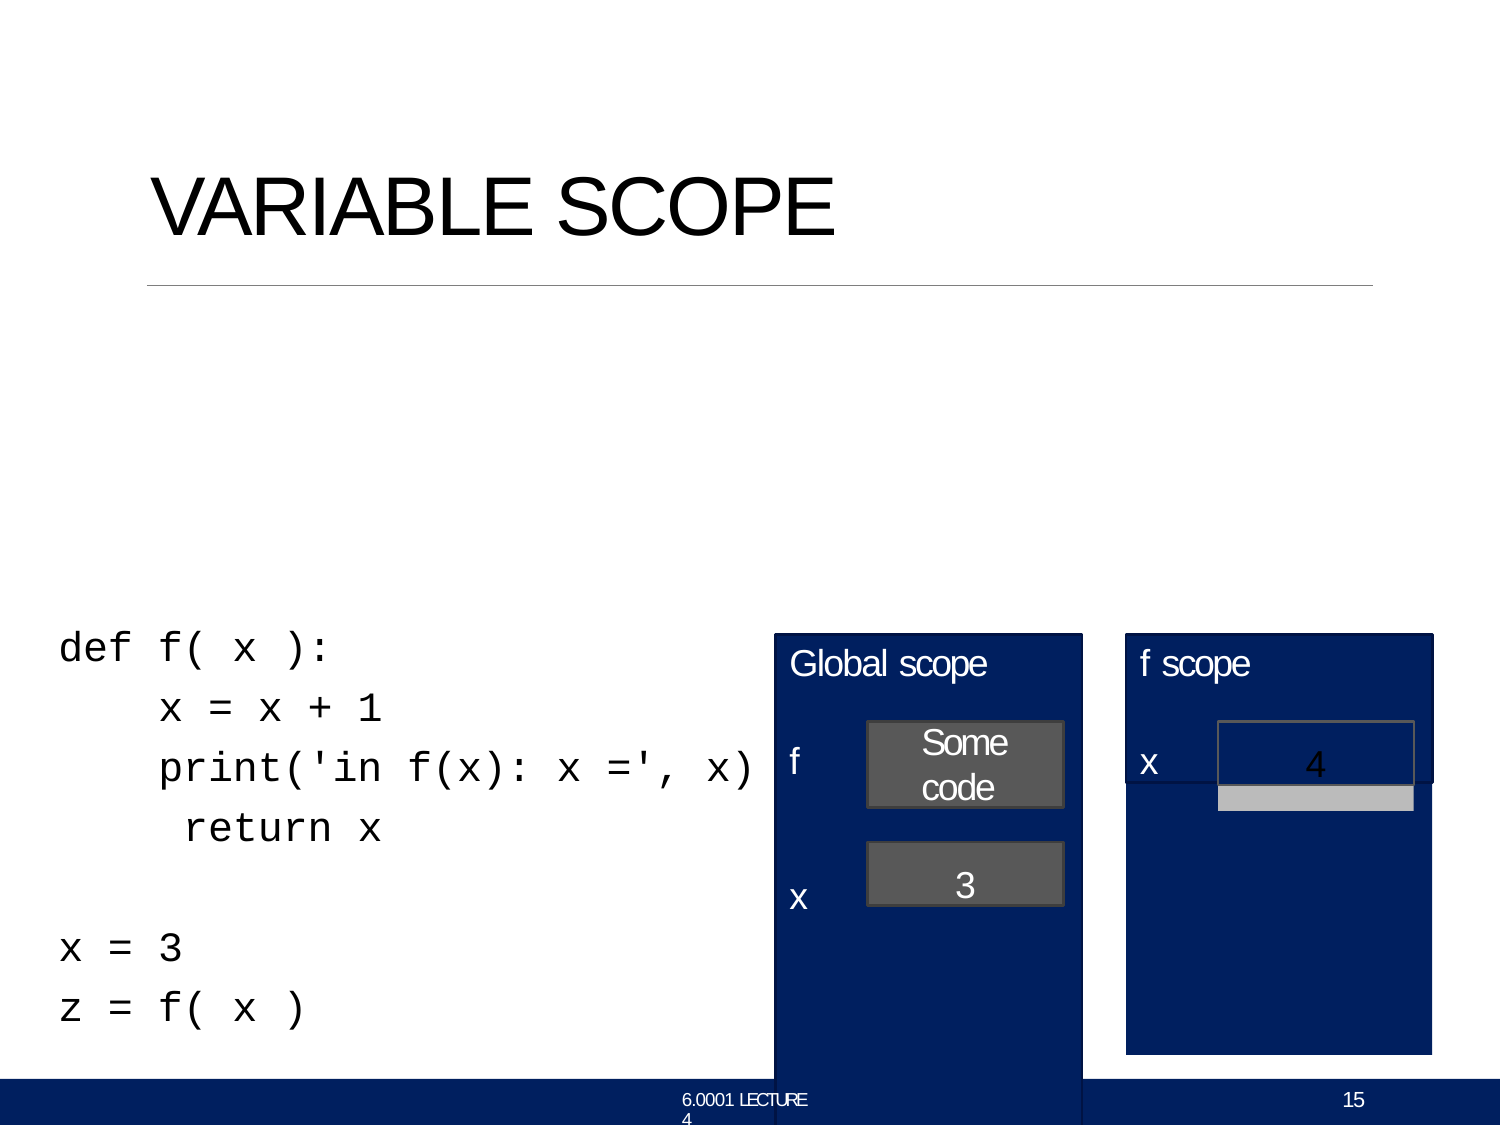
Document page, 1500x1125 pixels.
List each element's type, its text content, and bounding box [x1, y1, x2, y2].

text_box def f( x ): x = x + 1 print('in f(x): x =', x) return x [56, 607, 761, 850]
text_box f scope x [1126, 634, 1433, 783]
text_box 4 [1218, 721, 1414, 786]
text_box Some code [867, 721, 1064, 808]
text_box [1126, 783, 1433, 1055]
text_box Global scope f x z [775, 634, 1082, 1125]
text_box x = 3 z = f( x ) [56, 906, 311, 1031]
slide_number 15 [1338, 1088, 1369, 1125]
text_box [1218, 786, 1414, 811]
text_box 3 [867, 842, 1064, 906]
title VARIABLE SCOPE [147, 149, 938, 340]
footer 6.0001 LECTURE 4 [679, 1090, 821, 1125]
